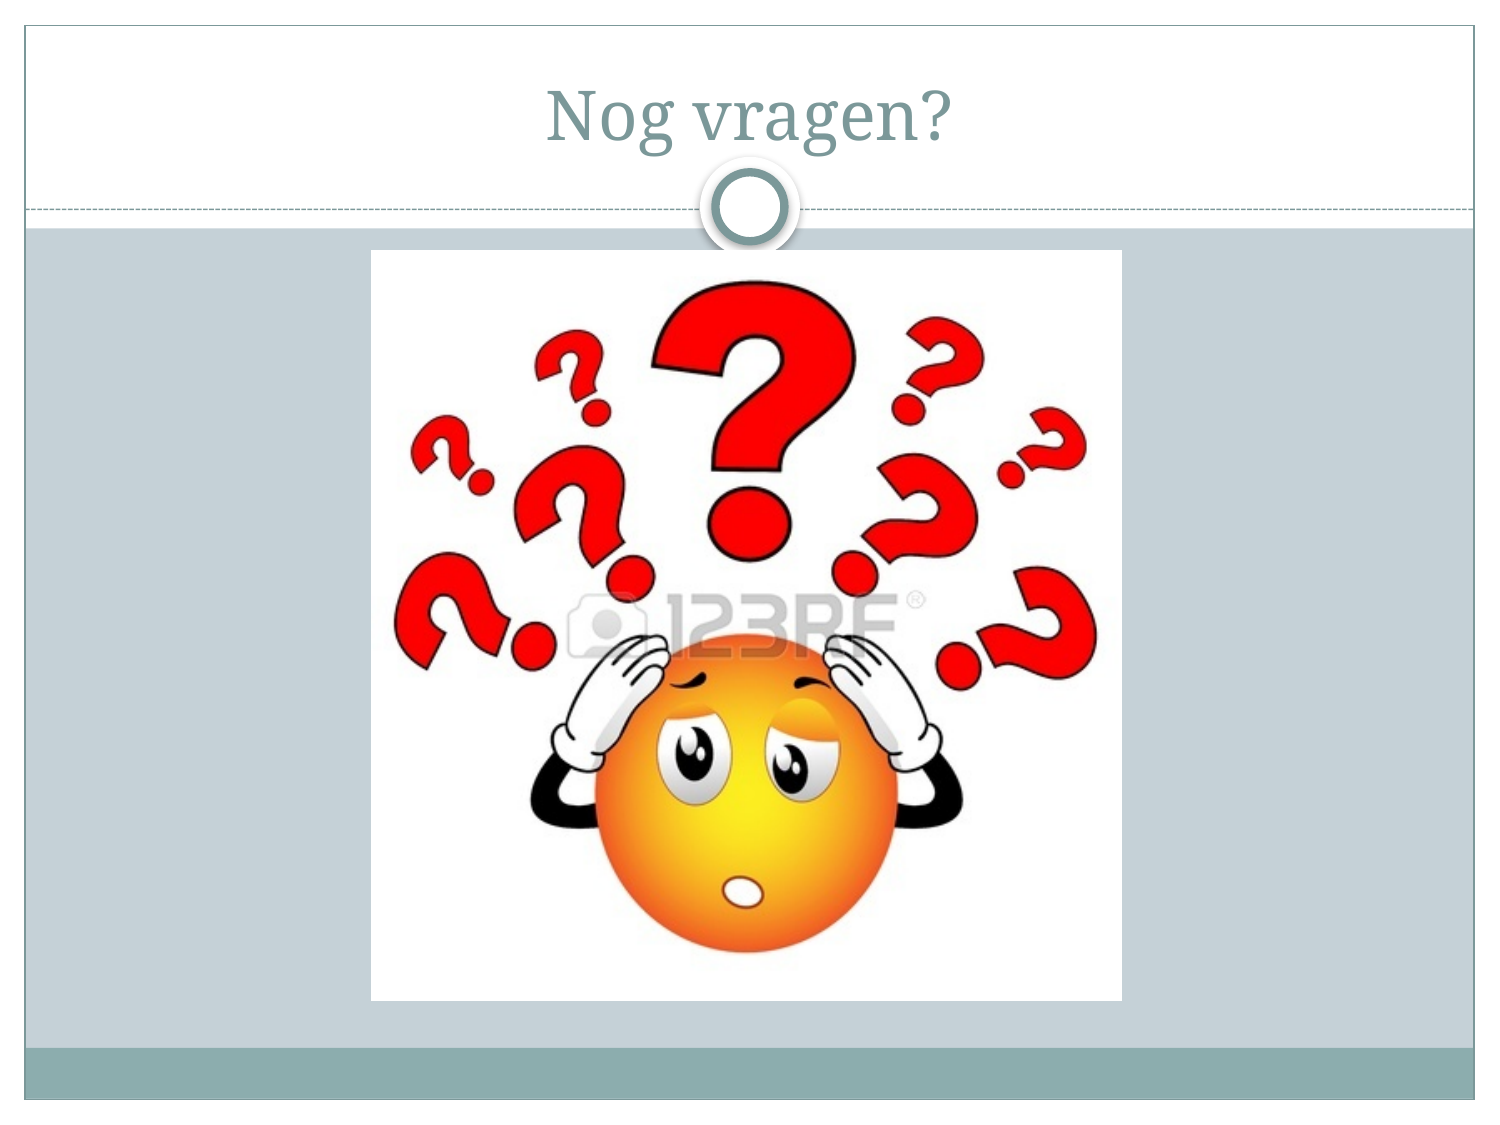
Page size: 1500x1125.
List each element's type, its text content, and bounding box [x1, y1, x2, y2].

title Nog vragen? [49, 37, 1450, 162]
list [371, 250, 1123, 1001]
